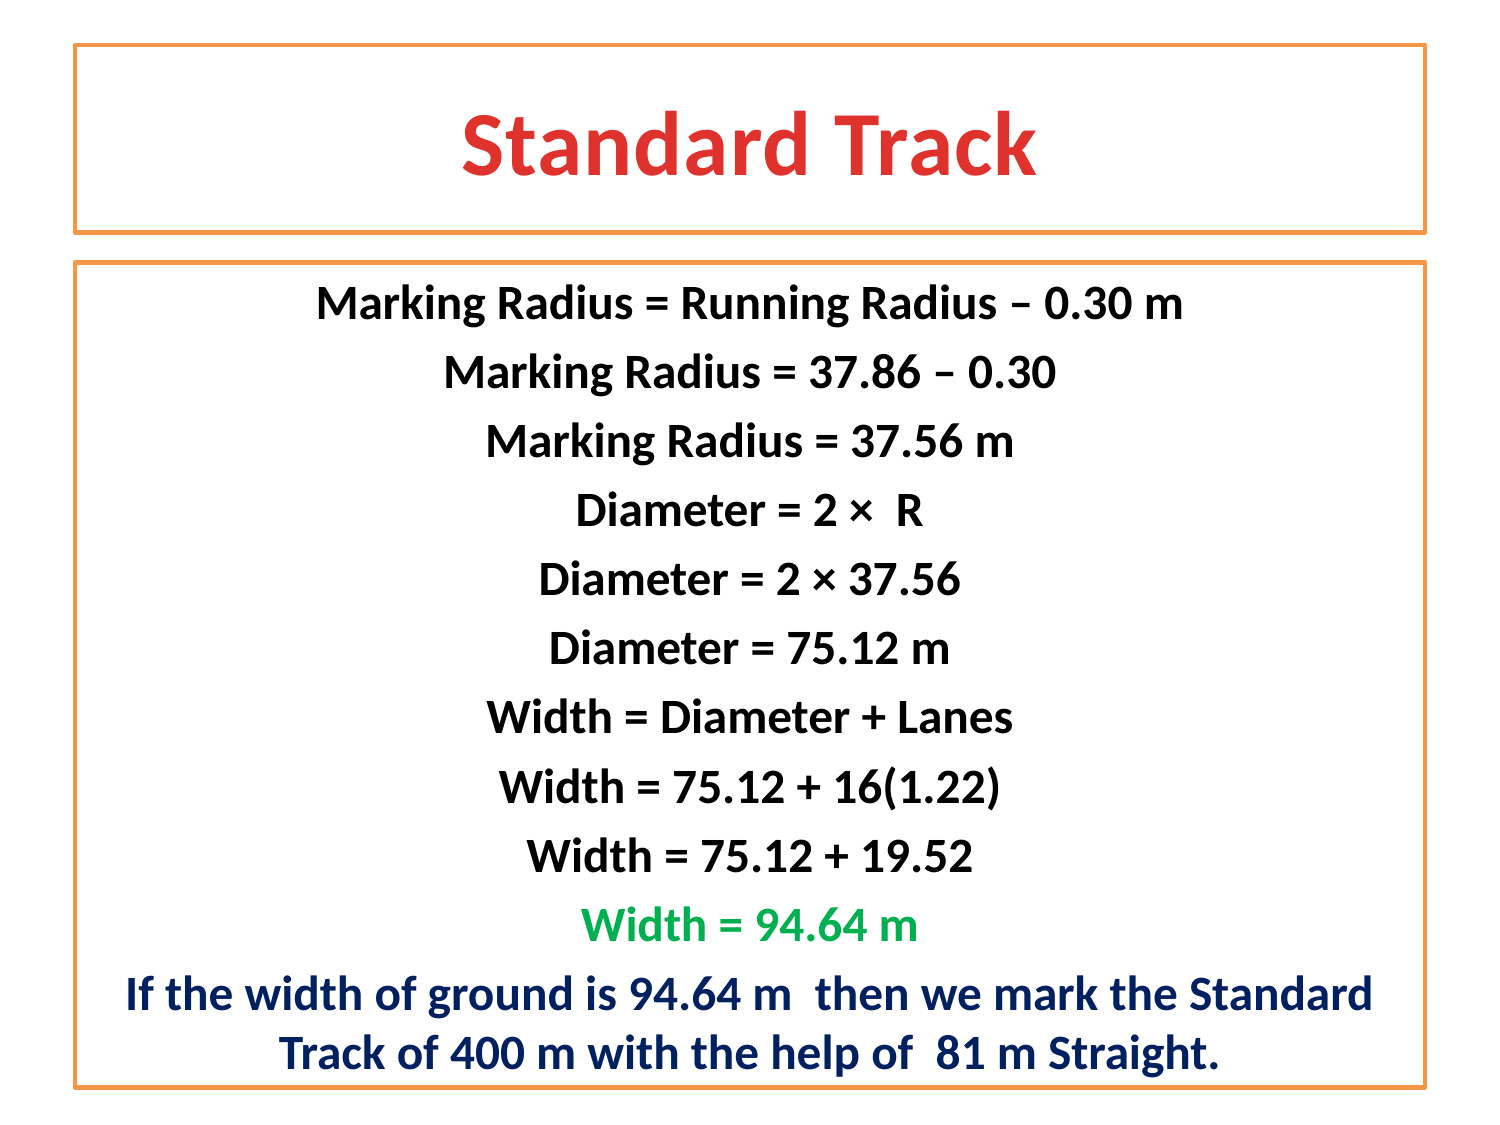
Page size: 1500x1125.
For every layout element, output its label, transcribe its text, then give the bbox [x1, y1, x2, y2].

title Standard Track [73, 43, 1427, 235]
list Marking Radius = Running Radius – 0.30 m Marking Radius = 37.86 – 0.30 Marking Radius = 37.56 m Diameter = 2 × R Diameter = 2 × 37.56 Diameter = 75.12 m Width = Diameter + Lanes Width = 75.12 + 16(1.22) Width = 75.12 + 19.52 Width = 94.64 m If the width of ground is 94.64 m then we mark the Standard Track of 400 m with the help of 81 m Straight. [73, 260, 1427, 1090]
